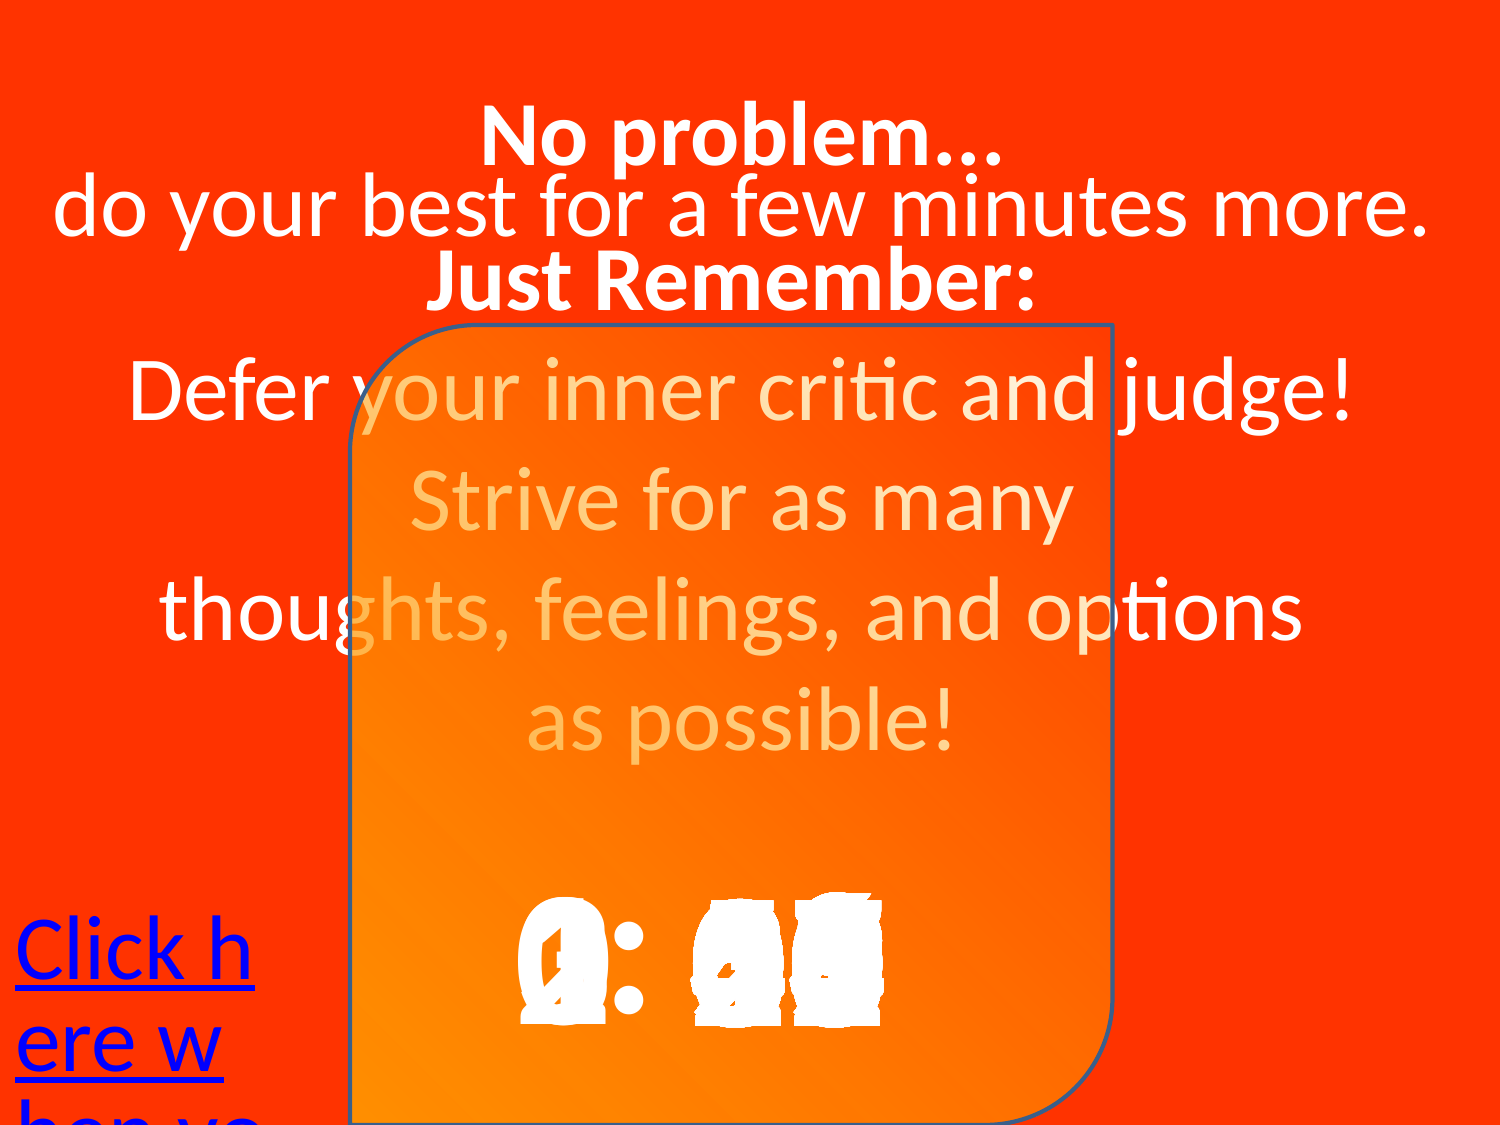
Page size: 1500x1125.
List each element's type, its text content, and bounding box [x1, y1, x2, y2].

text_box 00 [674, 825, 1038, 1073]
text_box Just Remember: Defer your inner critic and judge! Strive for as many thoughts, feelings, and options as possible! [0, 199, 1486, 788]
text_box [347, 322, 1115, 1125]
text_box do your best for a few minutes more. [0, 137, 1486, 199]
text_box No problem... [0, 3, 1486, 137]
text_box 0 [500, 823, 600, 1071]
text_box : [587, 812, 663, 1060]
text_box Click here when you’re finished! [0, 749, 286, 1125]
